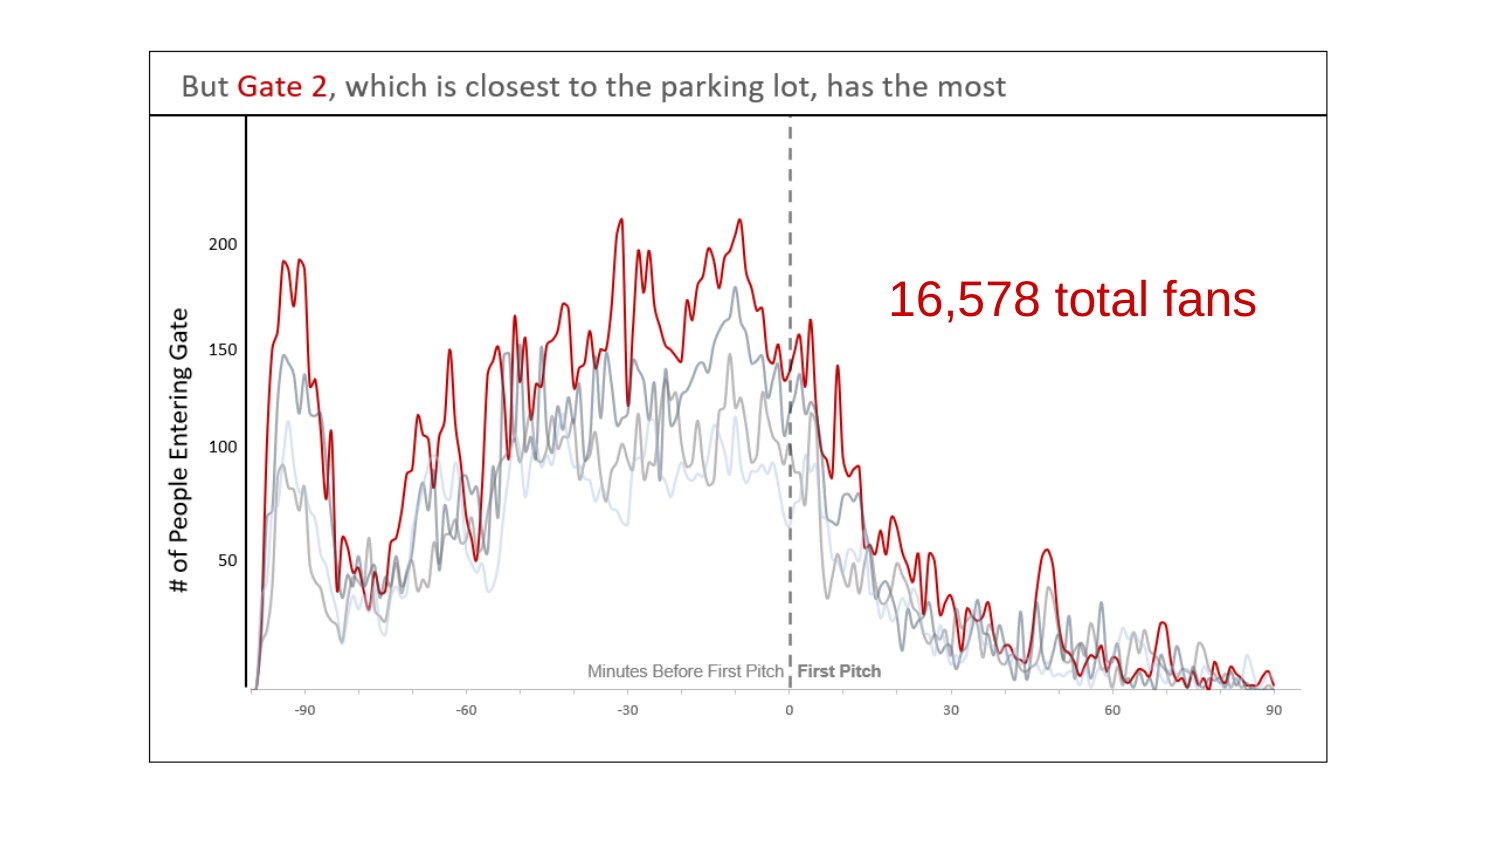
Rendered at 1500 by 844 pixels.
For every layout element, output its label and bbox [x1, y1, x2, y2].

picture [120, 24, 1380, 819]
